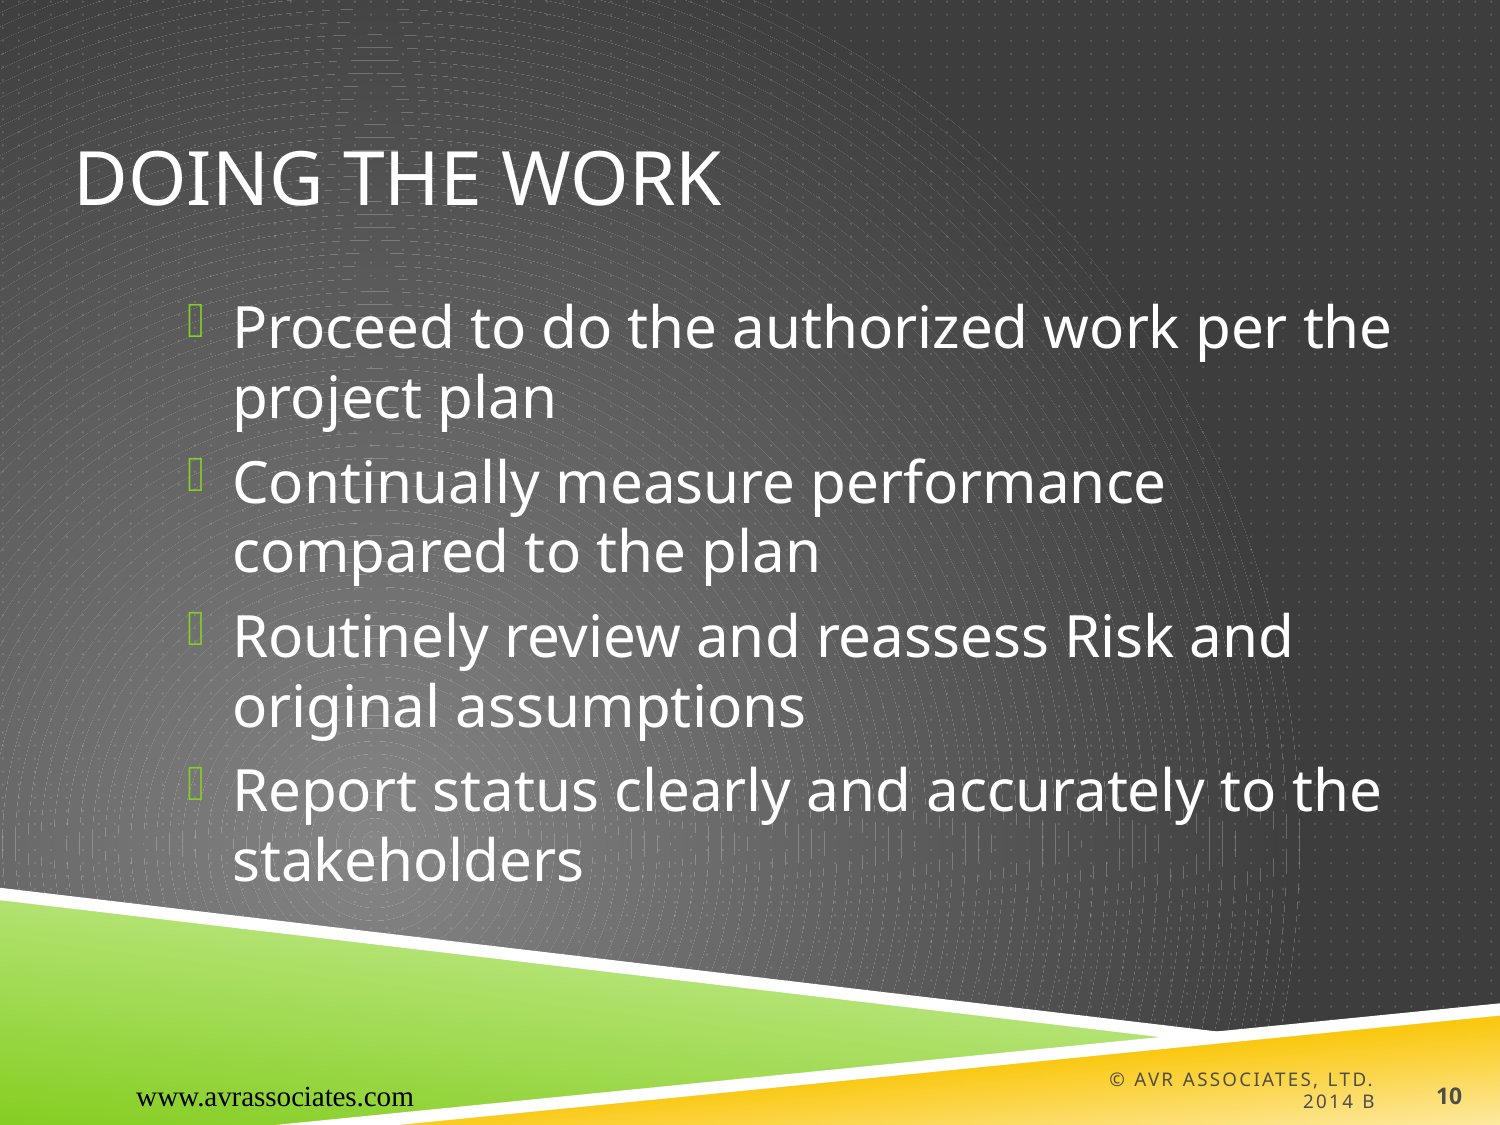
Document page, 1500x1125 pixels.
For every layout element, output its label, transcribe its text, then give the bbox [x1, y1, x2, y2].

slide_number 10 [1387, 1052, 1463, 1113]
footer www.avrassociates.com [37, 1052, 513, 1113]
title Doing the Work [73, 81, 1424, 269]
slide_number © AVR Associates, Ltd. 2014 B [1050, 1052, 1375, 1113]
list Proceed to do the authorized work per the project plan Continually measure performance compared to the plan Routinely review and reassess Risk and original assumptions Report status clearly and accurately to the stakeholders [175, 283, 1419, 999]
